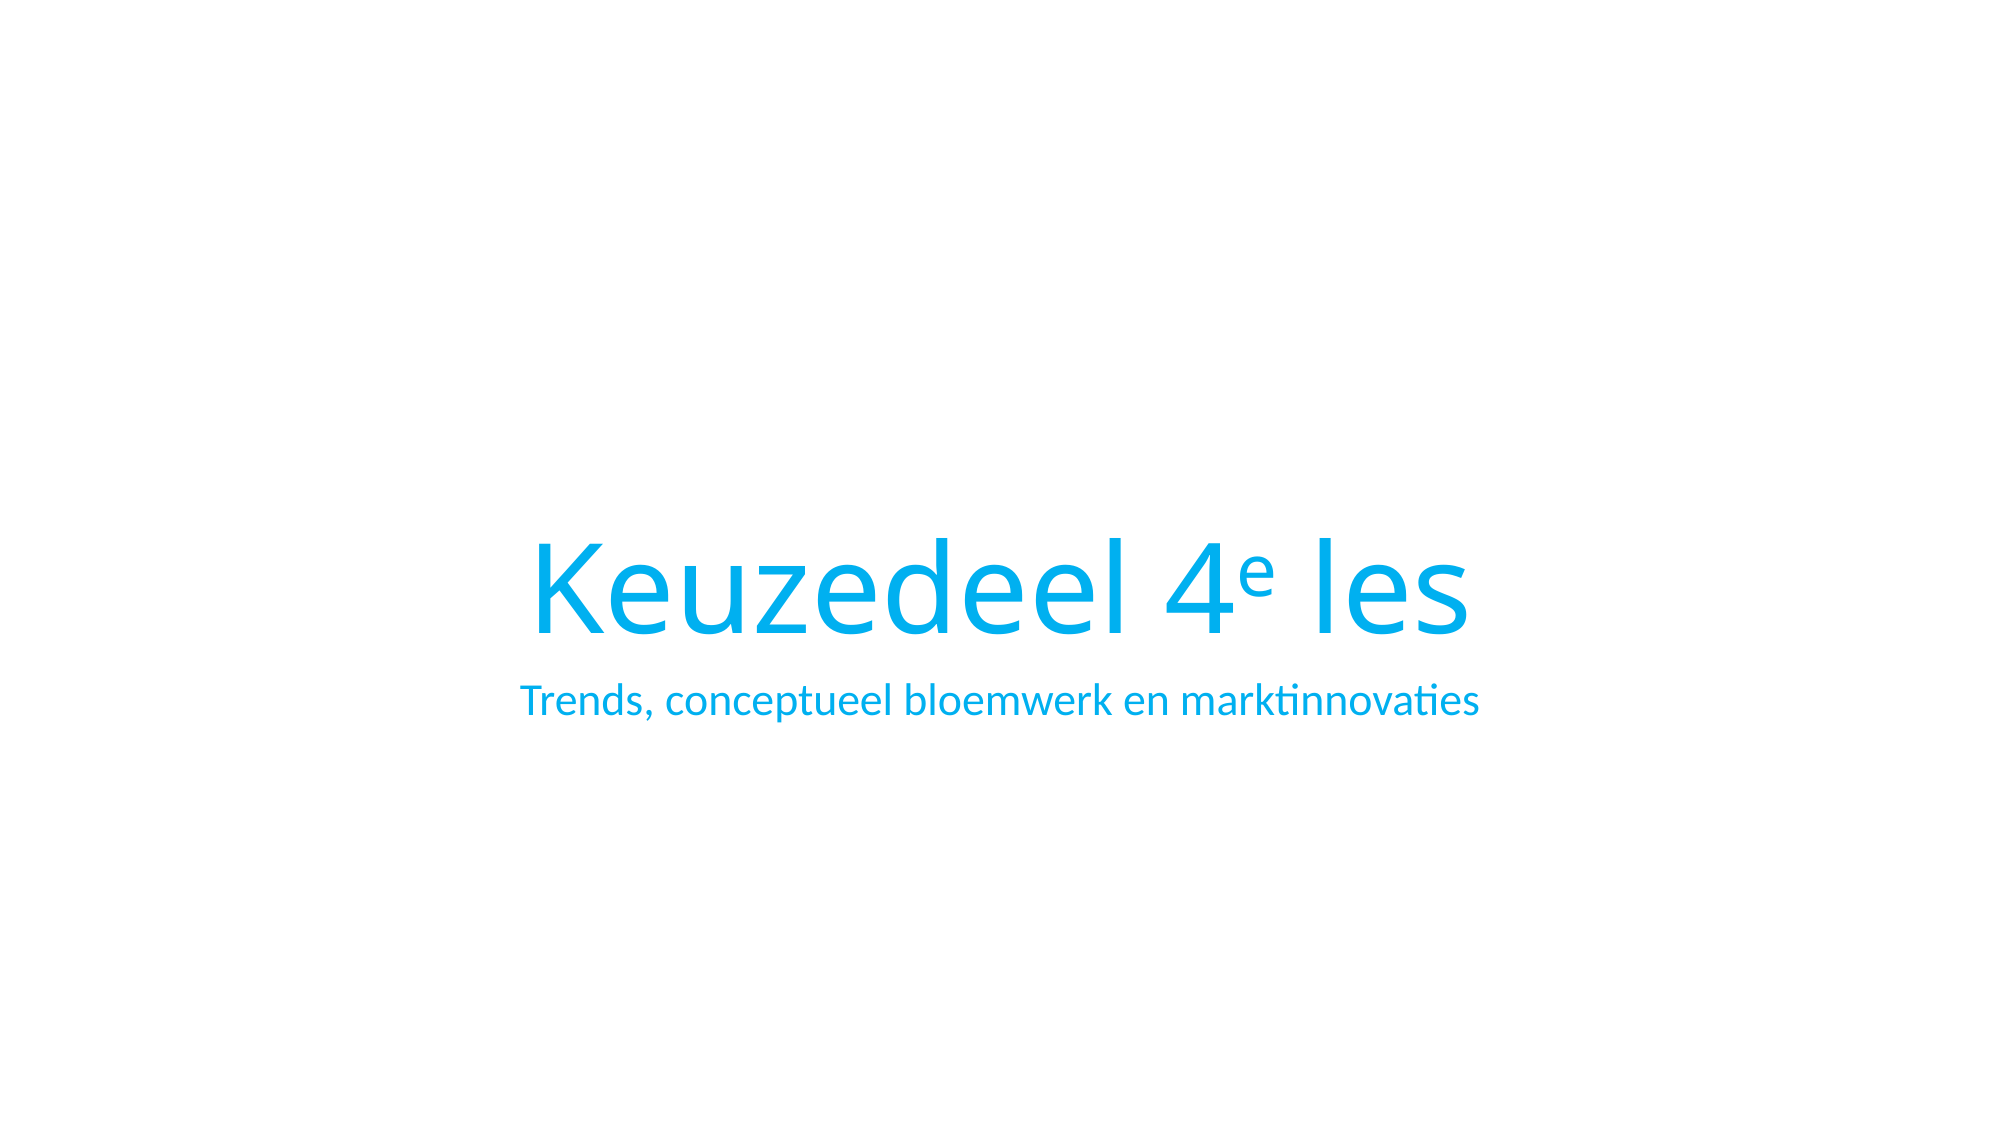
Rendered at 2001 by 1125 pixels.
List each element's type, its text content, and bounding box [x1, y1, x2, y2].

title Keuzedeel 4e les [499, 335, 1502, 668]
subtitle Trends, conceptueel bloemwerk en marktinnovaties [499, 668, 1502, 781]
